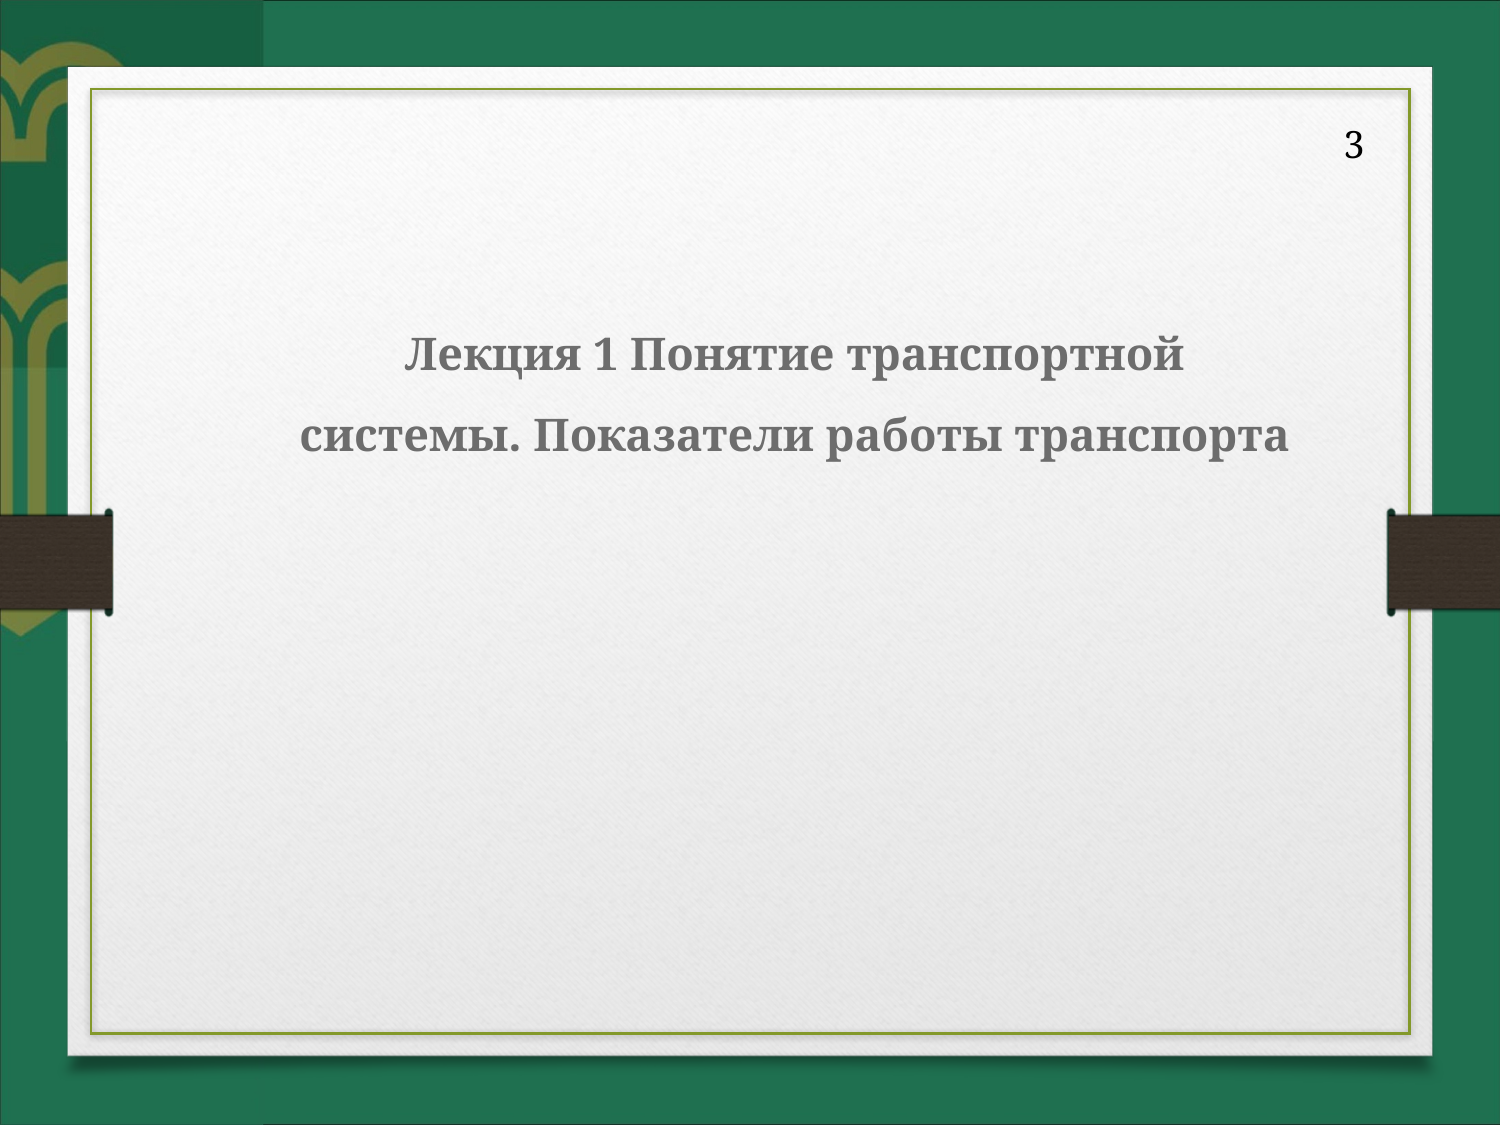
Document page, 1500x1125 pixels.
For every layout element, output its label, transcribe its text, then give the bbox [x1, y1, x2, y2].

text_box 3 [1328, 113, 1393, 174]
title Лекция 1 Понятие транспортной системы. Показатели работы транспорта [277, 290, 1313, 492]
picture [0, 0, 1500, 1125]
